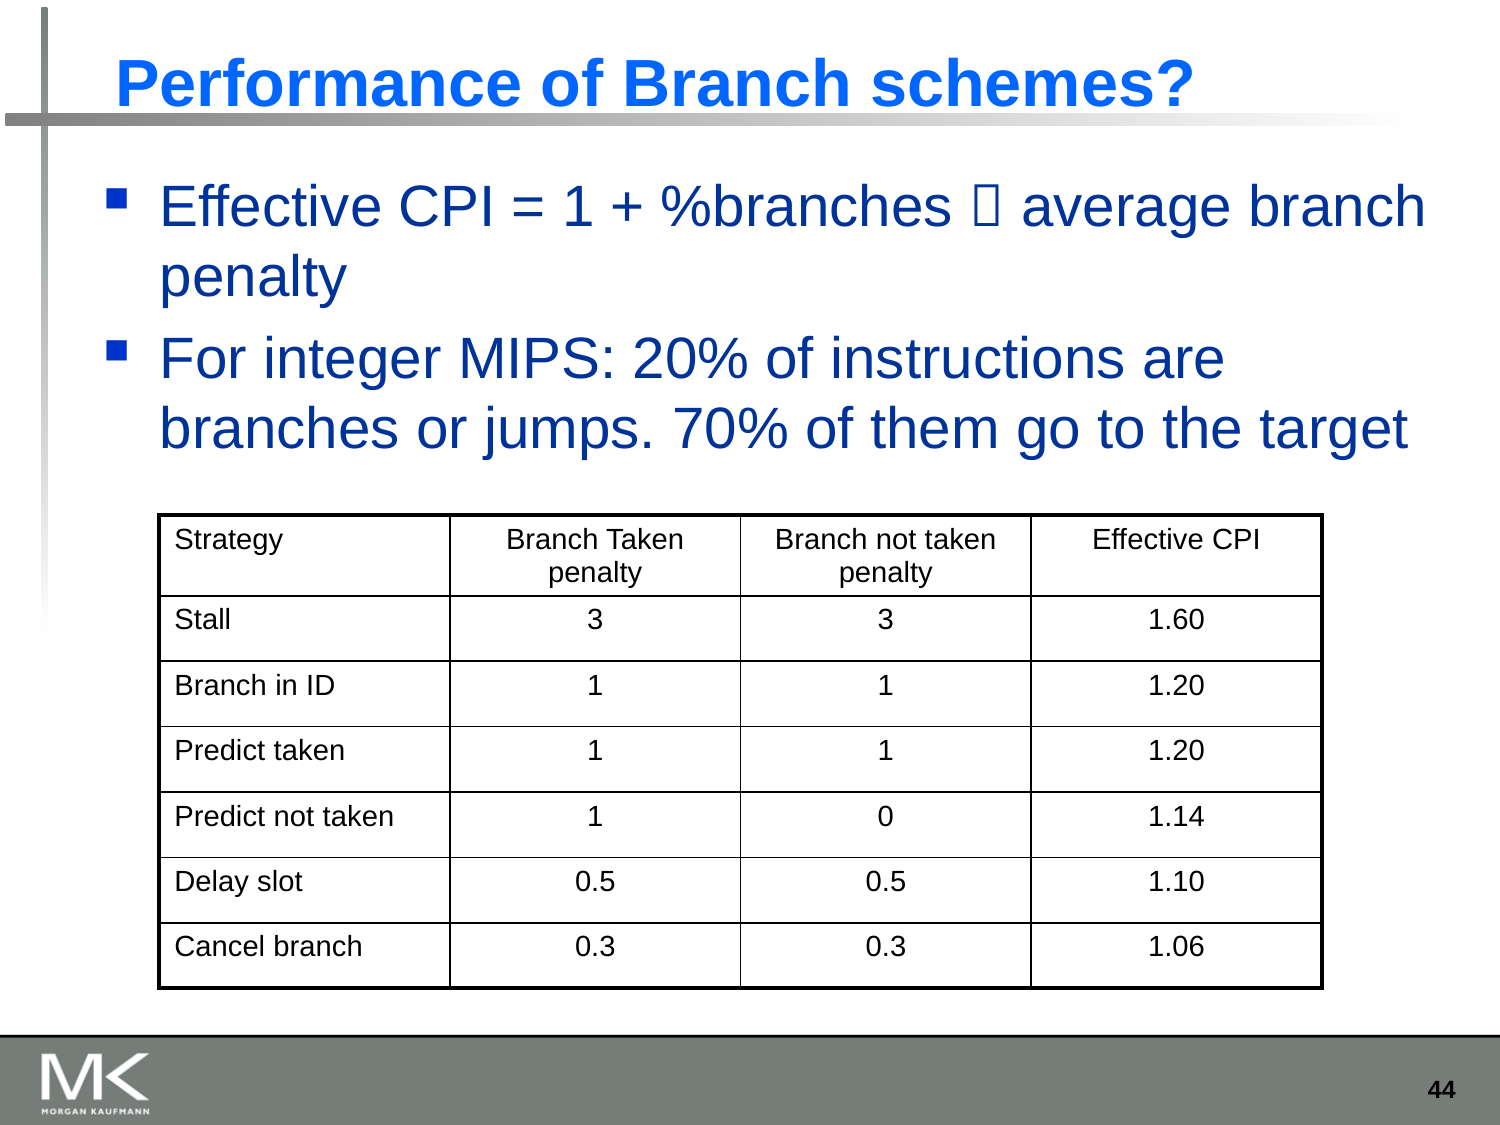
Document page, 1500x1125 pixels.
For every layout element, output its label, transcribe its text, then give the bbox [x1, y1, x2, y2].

table_cell 0.3 [741, 924, 1030, 986]
table_cell 0 [741, 793, 1030, 857]
list Effective CPI = 1 + %branches  average branch penalty For integer MIPS: 20% of instructions are branches or jumps. 70% of them go to the target [88, 160, 1446, 1000]
picture [29, 1046, 160, 1123]
table_cell 3 [451, 597, 740, 660]
table_cell 0.3 [451, 924, 740, 986]
table_cell 1 [451, 662, 740, 726]
table_cell Branch in ID [161, 662, 449, 726]
table_cell 1 [451, 727, 740, 791]
table_cell 0.5 [451, 858, 740, 922]
table_header Strategy [161, 517, 449, 595]
table_cell Stall [161, 597, 449, 660]
table_cell 1 [451, 793, 740, 857]
table_cell 0.5 [741, 858, 1030, 922]
table_cell 1 [741, 662, 1030, 726]
table_cell 1.10 [1032, 858, 1320, 922]
table_cell 3 [741, 597, 1030, 660]
table_cell 1.20 [1032, 727, 1320, 791]
table_header Branch Taken penalty [451, 517, 740, 595]
table_cell Delay slot [161, 858, 449, 922]
table_cell 1.14 [1032, 793, 1320, 857]
table_cell 1.60 [1032, 597, 1320, 660]
table_cell 1.20 [1032, 662, 1320, 726]
table_header Effective CPI [1032, 517, 1320, 595]
table_cell 1.06 [1032, 924, 1320, 986]
table_cell Predict not taken [161, 793, 449, 857]
table_cell 1 [741, 727, 1030, 791]
table_cell Cancel branch [161, 924, 449, 986]
table_header Branch not taken penalty [741, 517, 1030, 595]
table_cell Predict taken [161, 727, 449, 791]
title Performance of Branch schemes? [100, 30, 1460, 128]
